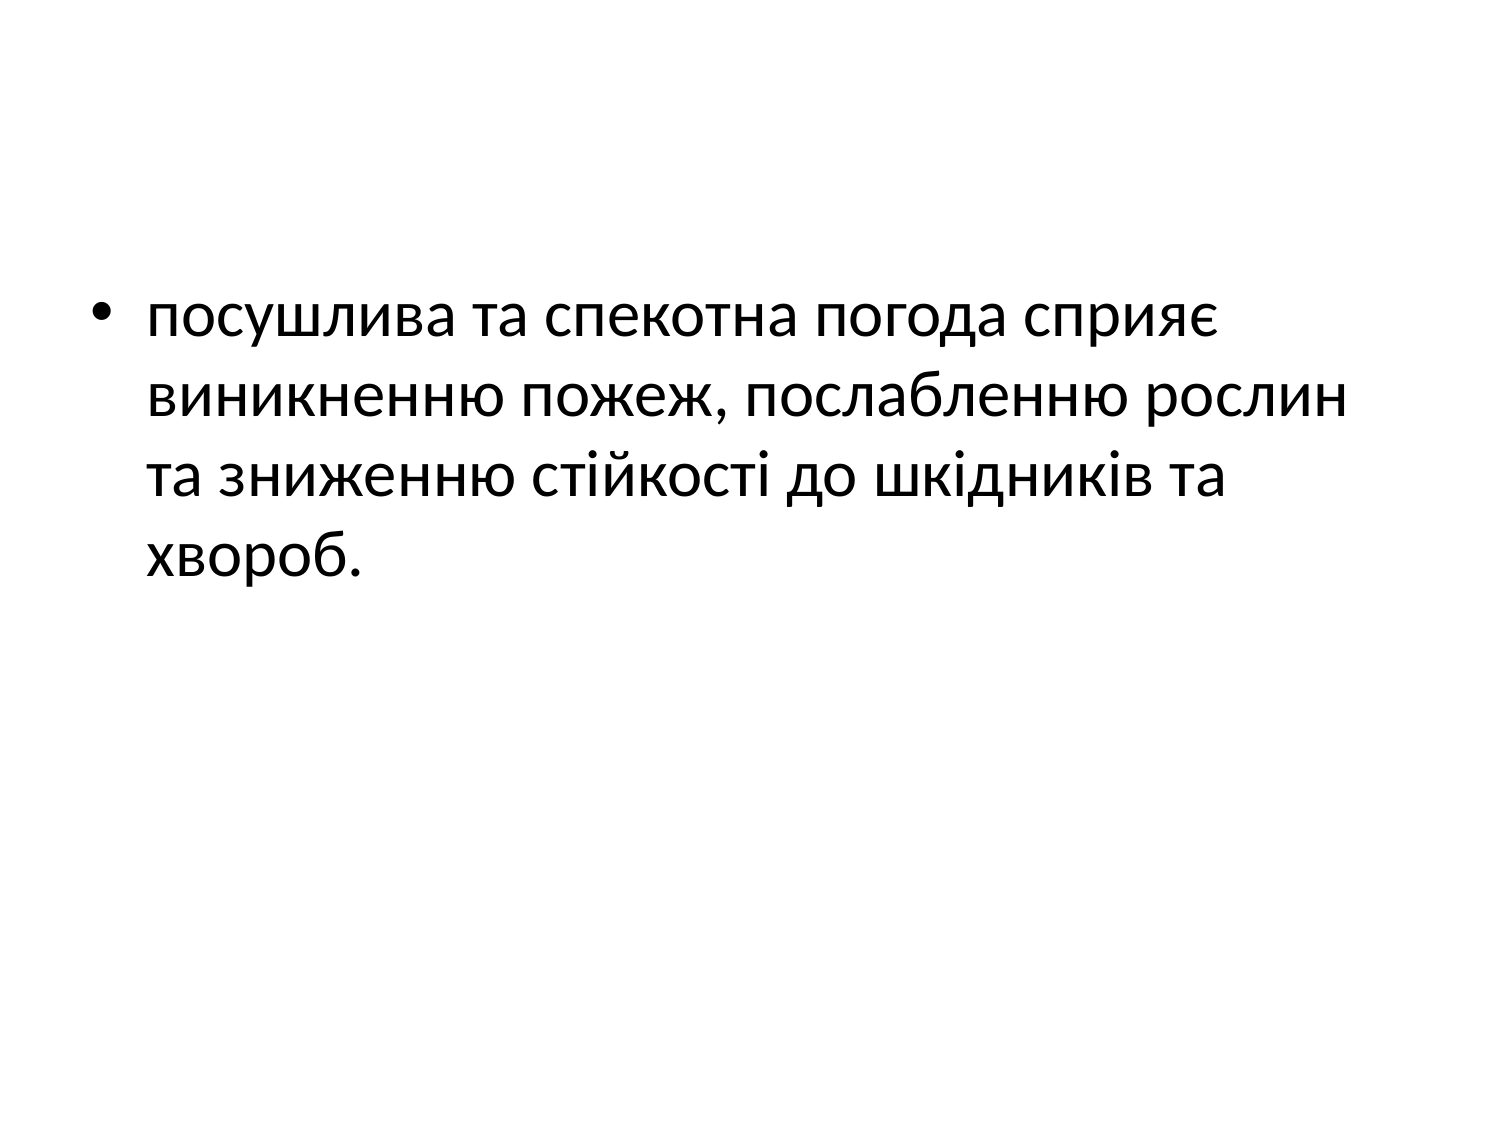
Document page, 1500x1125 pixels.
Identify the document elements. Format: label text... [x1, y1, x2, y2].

list посушлива та спекотна погода сприяє виникненню пожеж, послабленню рослин та зниженню стійкості до шкідників та хвороб. [75, 262, 1425, 1005]
